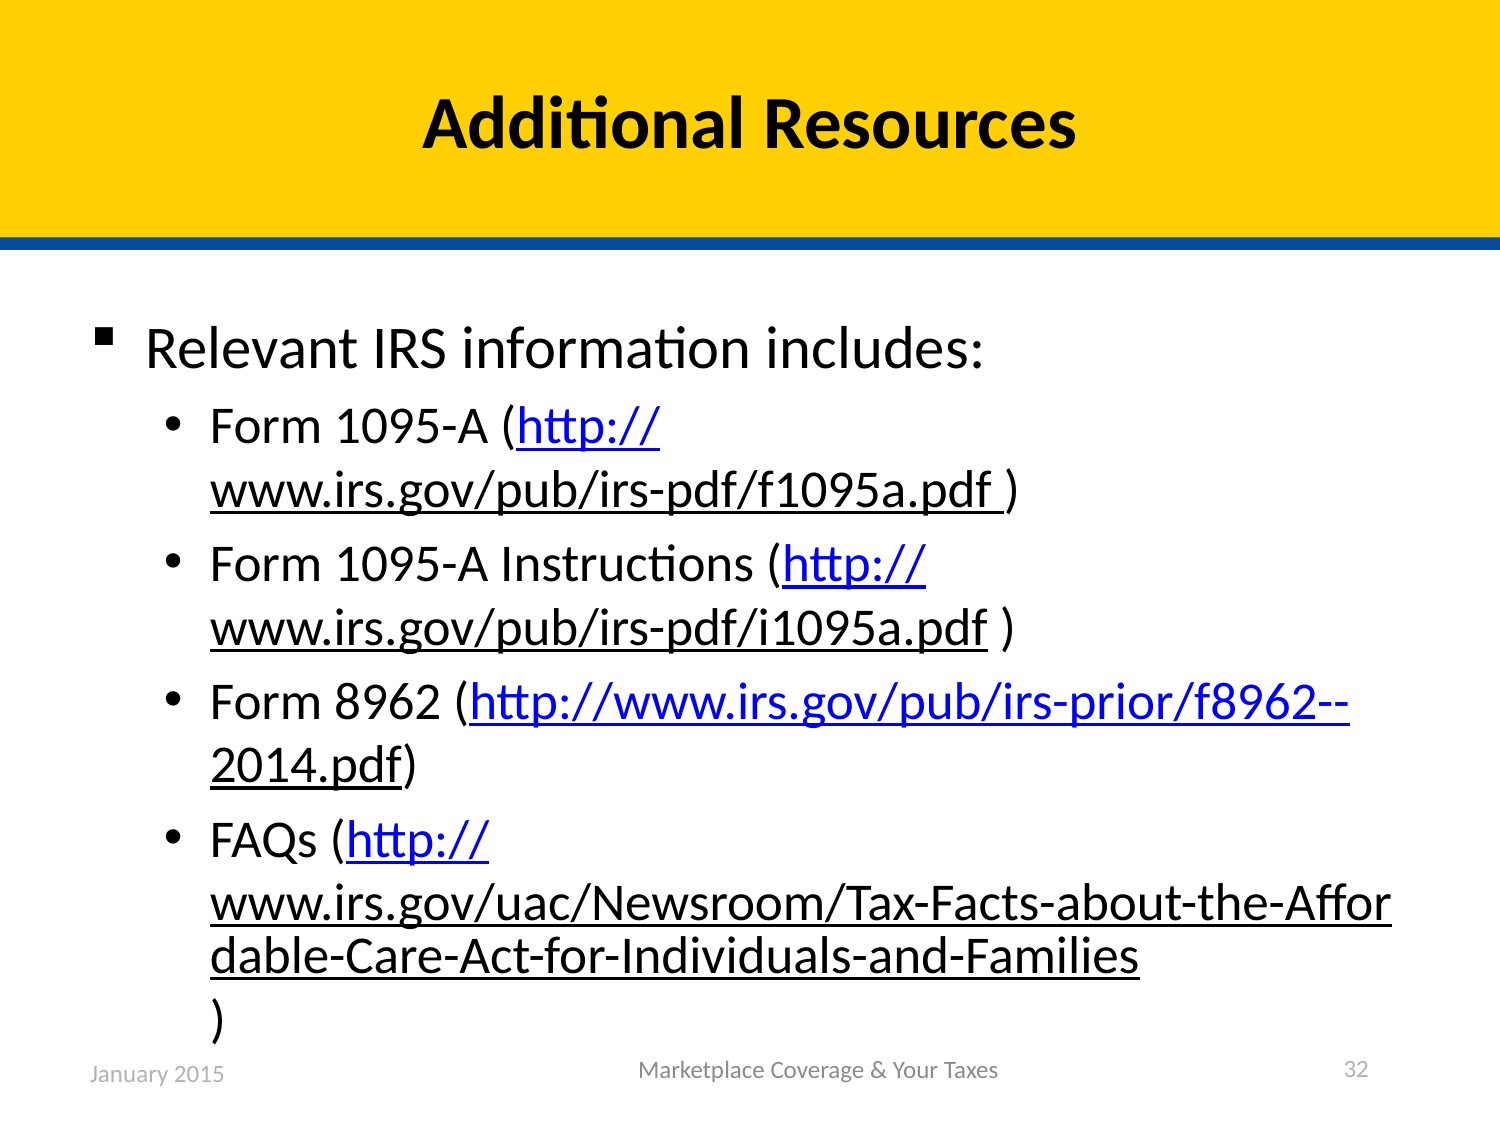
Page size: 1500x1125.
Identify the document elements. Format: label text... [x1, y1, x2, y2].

title Additional Resources [0, 0, 1500, 238]
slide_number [75, 1042, 425, 1103]
list Relevant IRS information includes: Form 1095-A (http://www.irs.gov/pub/irs-pdf/f1095a.pdf ) Form 1095-A Instructions (http://www.irs.gov/pub/irs-pdf/i1095a.pdf ) Form 8962 (http://www.irs.gov/pub/irs-prior/f8962--2014.pdf) FAQs (http://www.irs.gov/uac/Newsroom/Tax-Facts-about-the-Affordable-Care-Act-for-Individuals-and-Families) [75, 299, 1425, 1005]
slide_number 32 [1275, 1037, 1438, 1098]
